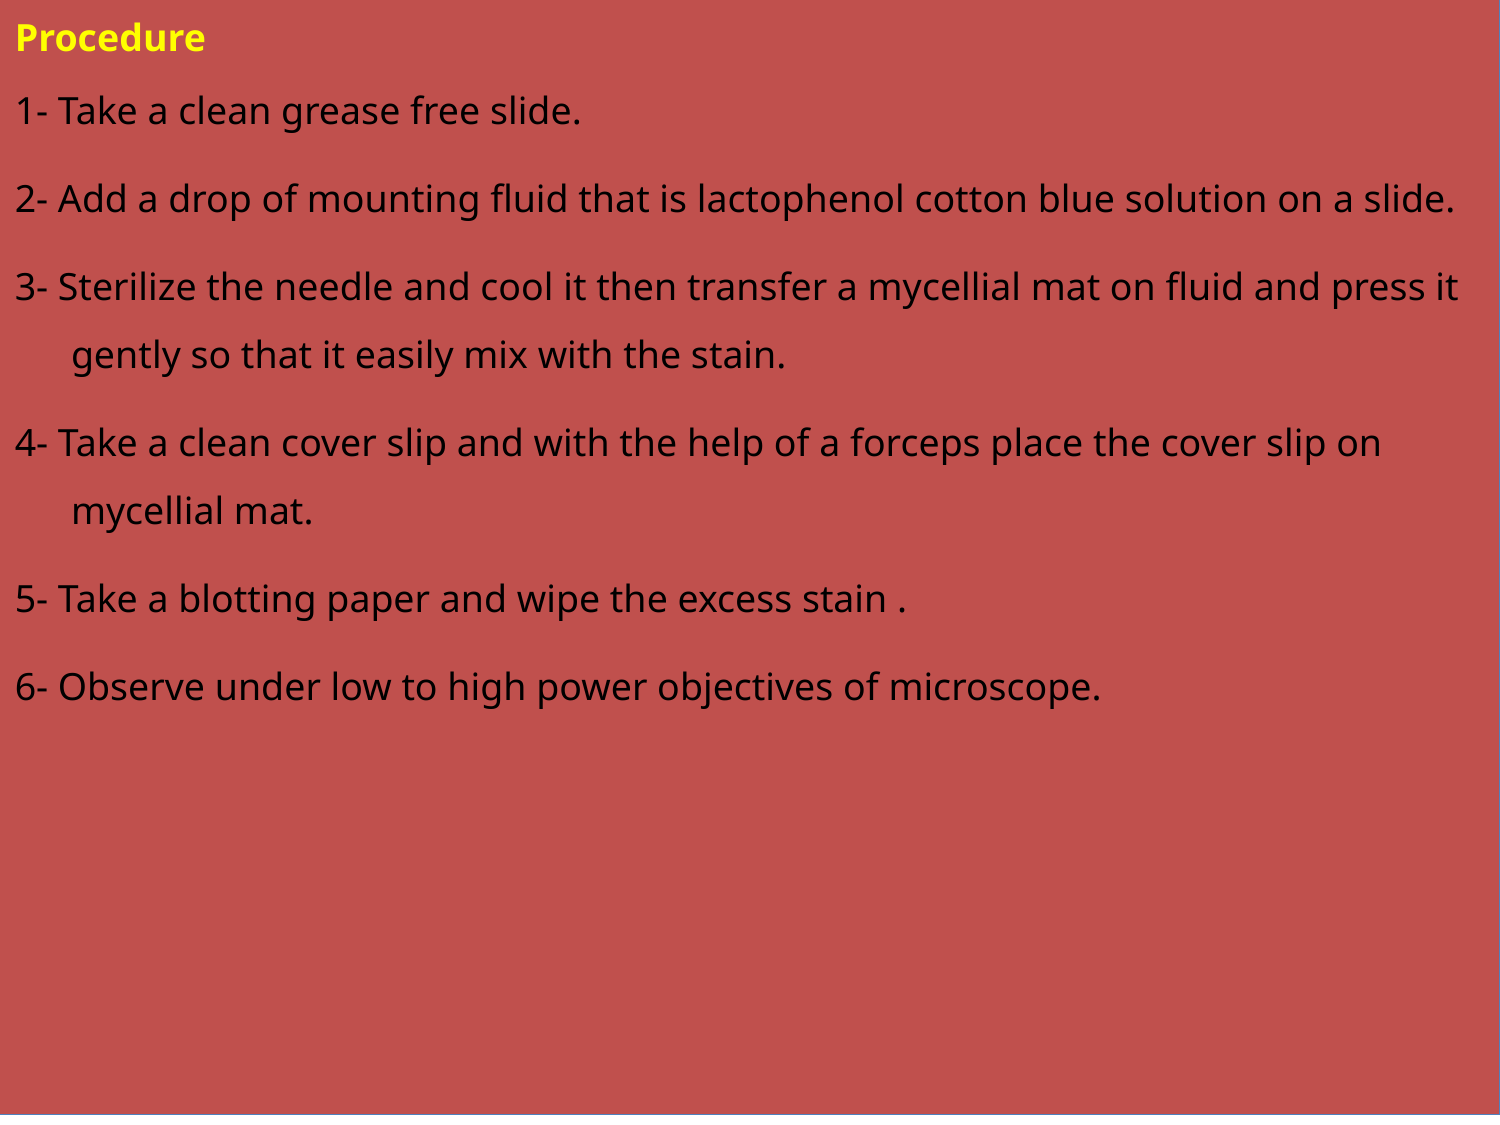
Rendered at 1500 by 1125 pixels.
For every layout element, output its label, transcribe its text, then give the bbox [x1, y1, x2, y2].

text_box Procedure 1- Take a clean grease free slide. 2- Add a drop of mounting fluid that is lactophenol cotton blue solution on a slide. 3- Sterilize the needle and cool it then transfer a mycellial mat on fluid and press it gently so that it easily mix with the stain. 4- Take a clean cover slip and with the help of a forceps place the cover slip on mycellial mat. 5- Take a blotting paper and wipe the excess stain . 6- Observe under low to high power objectives of microscope. [0, 0, 1500, 1115]
